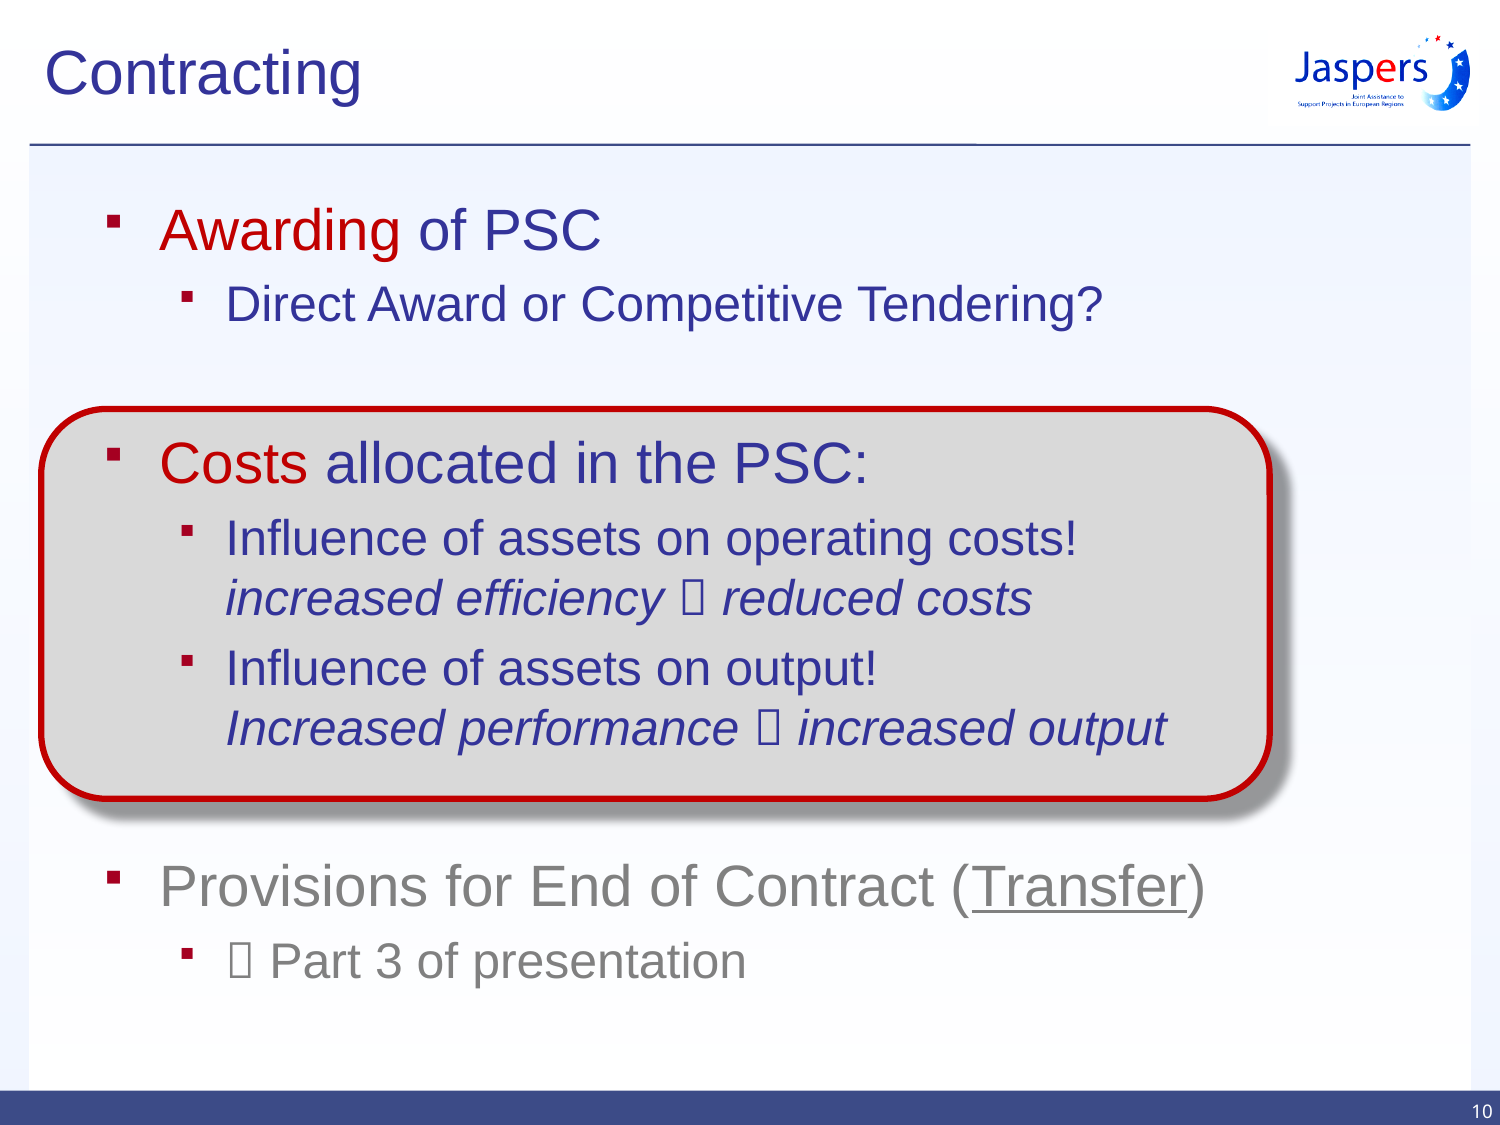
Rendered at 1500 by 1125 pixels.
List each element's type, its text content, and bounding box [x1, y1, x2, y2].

title Contracting [29, 19, 1500, 120]
list Awarding of PSC Direct Award or Competitive Tendering? Costs allocated in the PSC: Influence of assets on operating costs! increased efficiency  reduced costs Influence of assets on output! Increased performance  increased output Provisions for End of Contract (Transfer)  Part 3 of presentation [88, 184, 1436, 1083]
slide_number 10 [1195, 1091, 1500, 1125]
text_box [41, 411, 88, 797]
